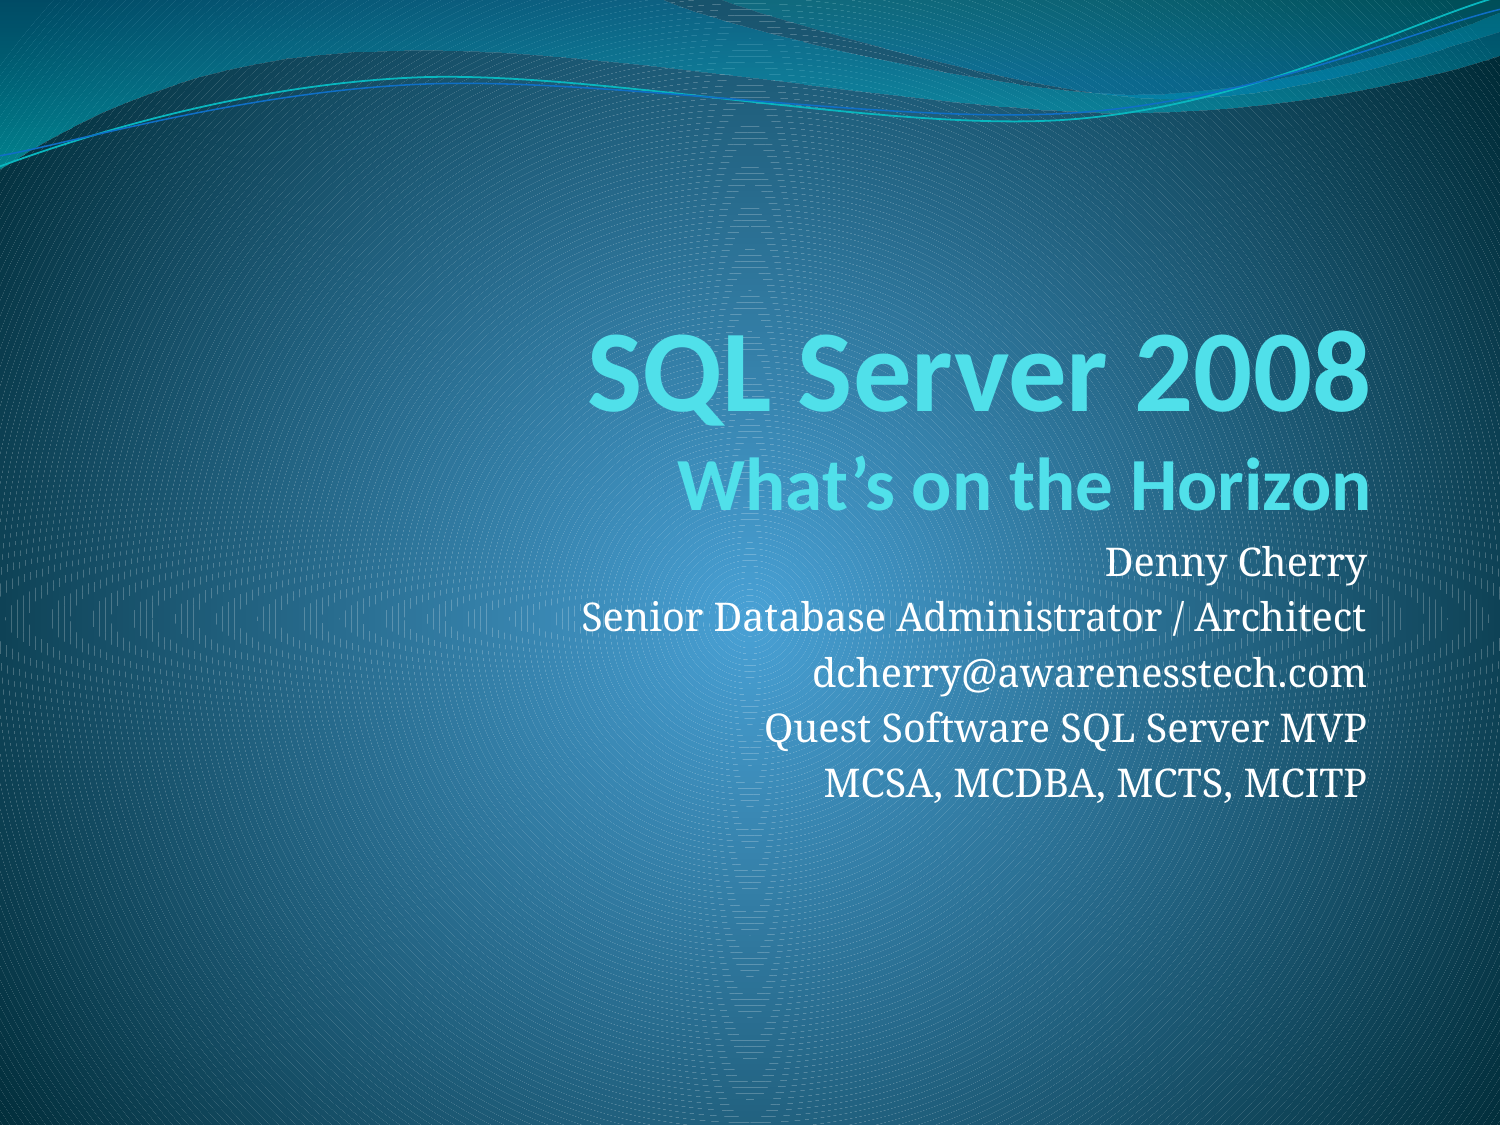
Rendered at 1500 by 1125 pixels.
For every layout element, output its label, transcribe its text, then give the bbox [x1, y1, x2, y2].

title SQL Server 2008 What’s on the Horizon [87, 224, 1376, 525]
subtitle Denny Cherry Senior Database Administrator / Architect dcherry@awarenesstech.com Quest Software SQL Server MVP MCSA, MCDBA, MCTS, MCITP [87, 529, 1376, 818]
